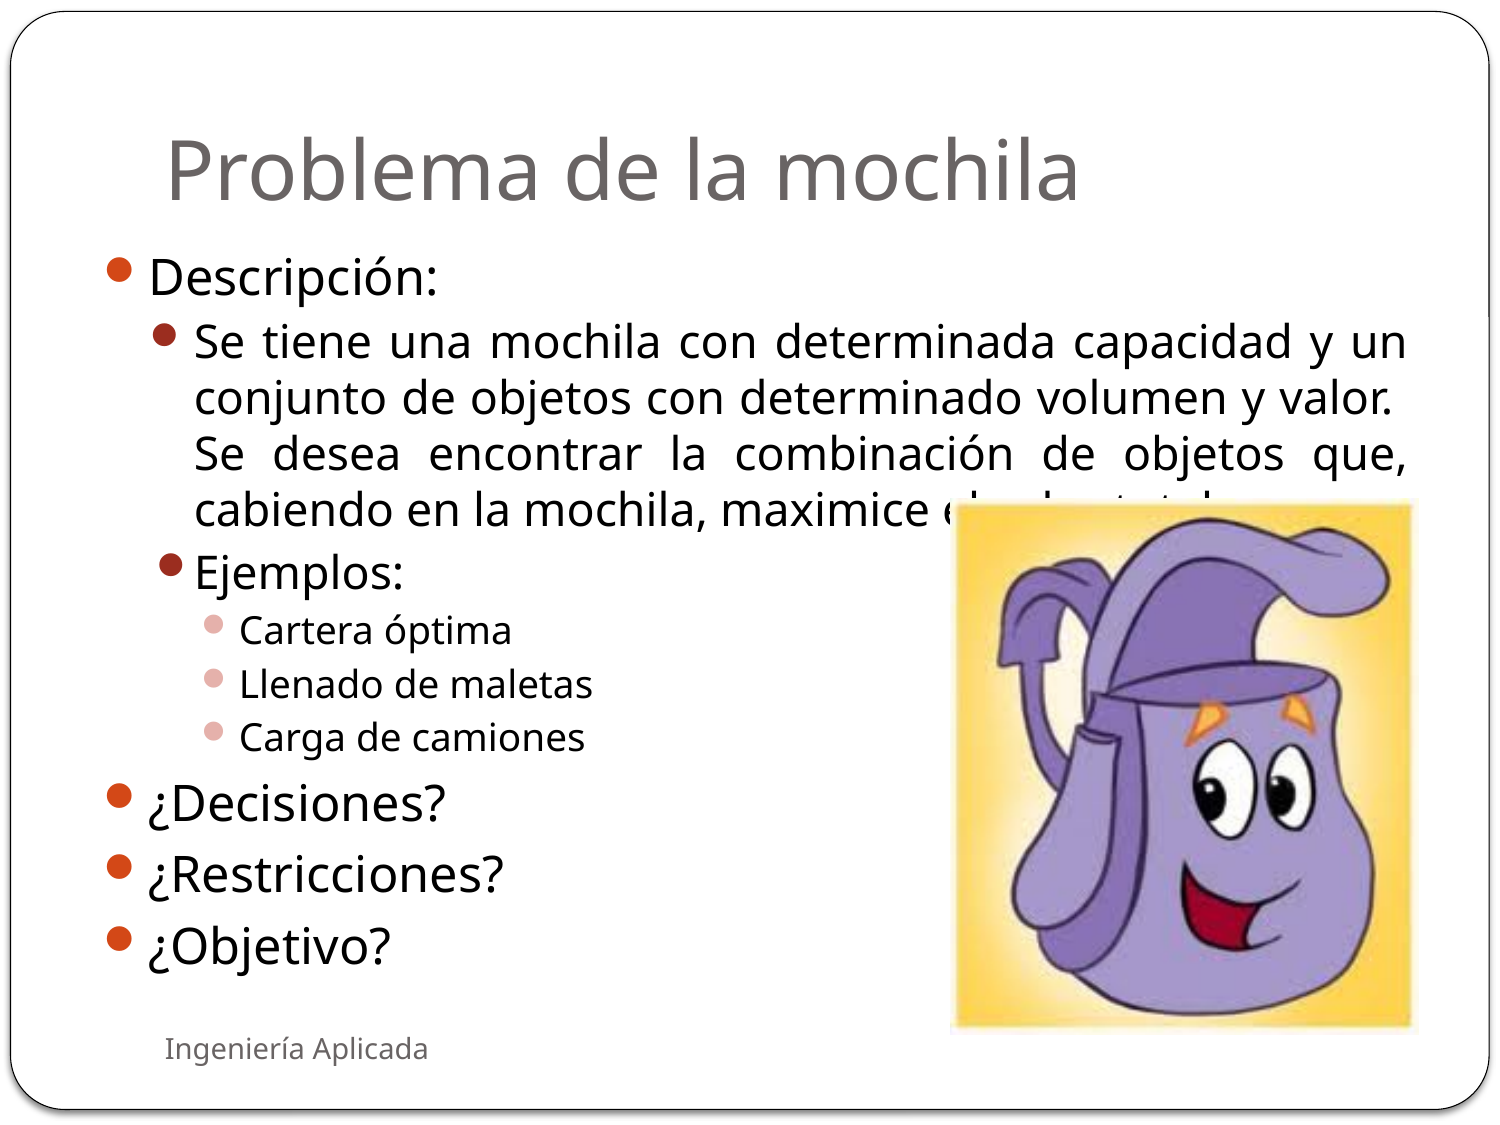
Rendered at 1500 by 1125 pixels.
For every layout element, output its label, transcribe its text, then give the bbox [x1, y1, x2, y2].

footer Ingeniería Aplicada [150, 1012, 800, 1088]
picture [950, 498, 1419, 1036]
title Problema de la mochila [150, 45, 1425, 233]
list Descripción: Se tiene una mochila con determinada capacidad y un conjunto de objetos con determinado volumen y valor. Se desea encontrar la combinación de objetos que, cabiendo en la mochila, maximice el valor total. Ejemplos: Cartera óptima Llenado de maletas Carga de camiones ¿Decisiones? ¿Restricciones? ¿Objetivo? [88, 237, 1424, 988]
